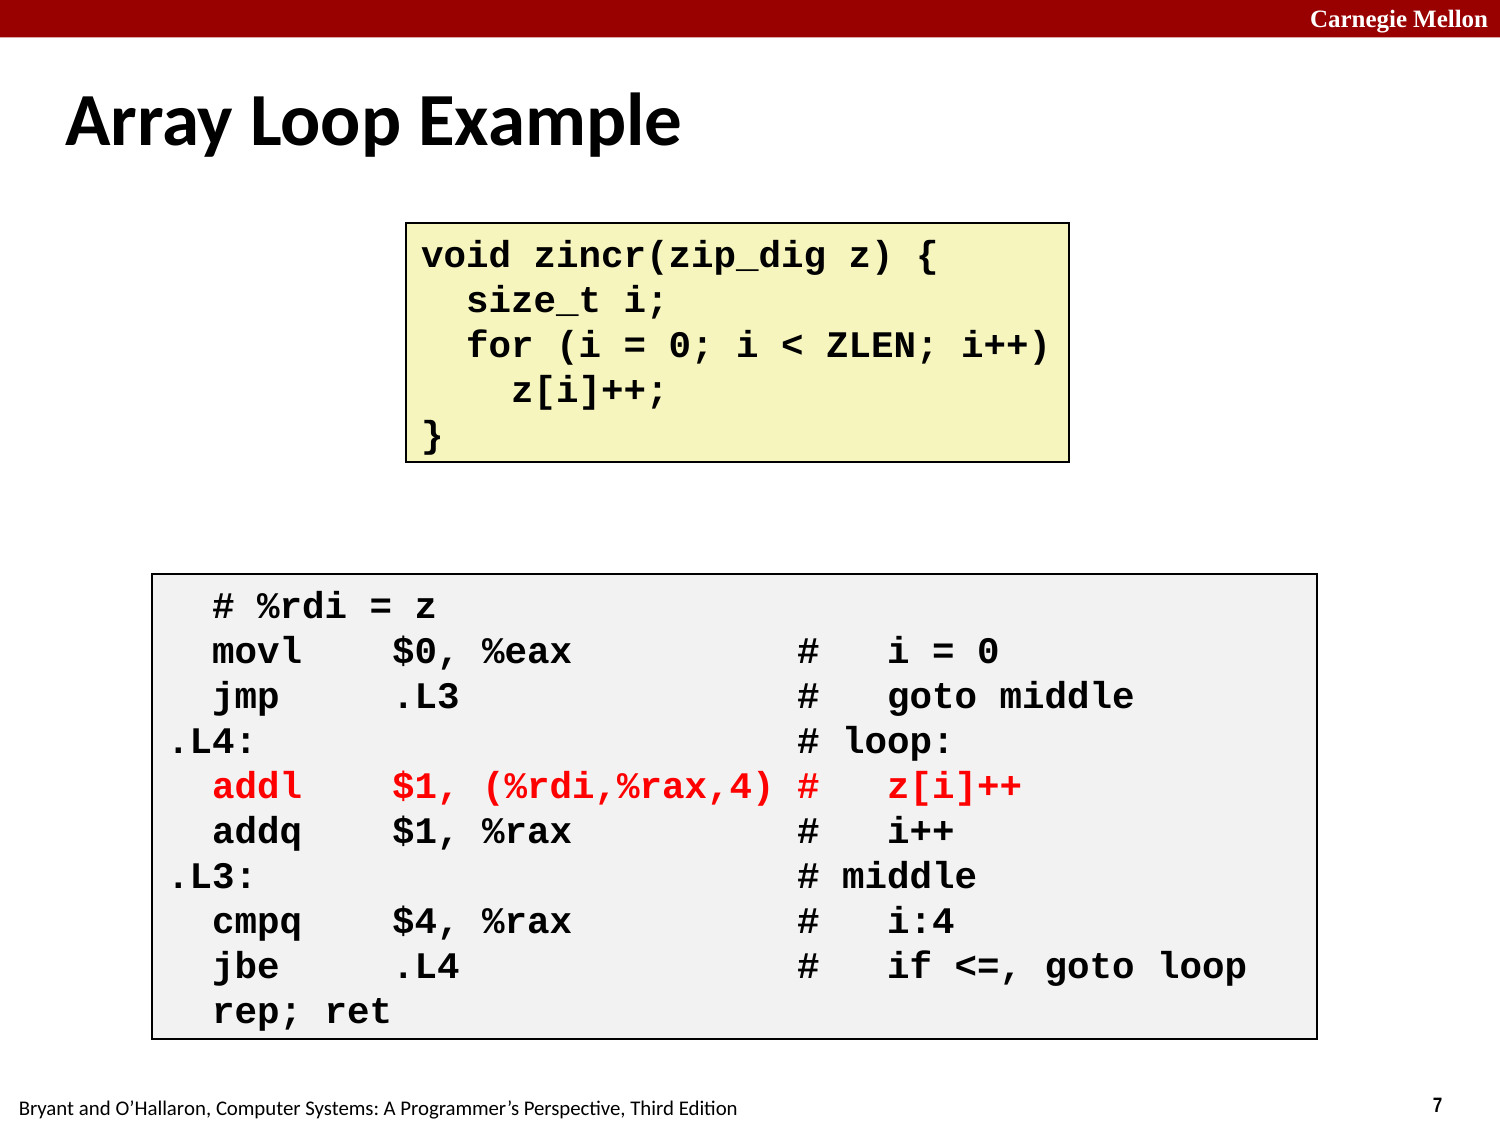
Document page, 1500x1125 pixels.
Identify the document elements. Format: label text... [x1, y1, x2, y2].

text_box void zincr(zip_dig z) { size_t i; for (i = 0; i < ZLEN; i++) z[i]++; } [406, 222, 1069, 463]
text_box # %rdi = z movl $0, %eax # i = 0 jmp .L3 # goto middle .L4: # loop: addl $1, (%rdi,%rax,4) # z[i]++ addq $1, %rax # i++ .L3: # middle cmpq $4, %rax # i:4 jbe .L4 # if <=, goto loop rep; ret [152, 574, 1317, 1039]
title Array Loop Example [49, 68, 1426, 163]
